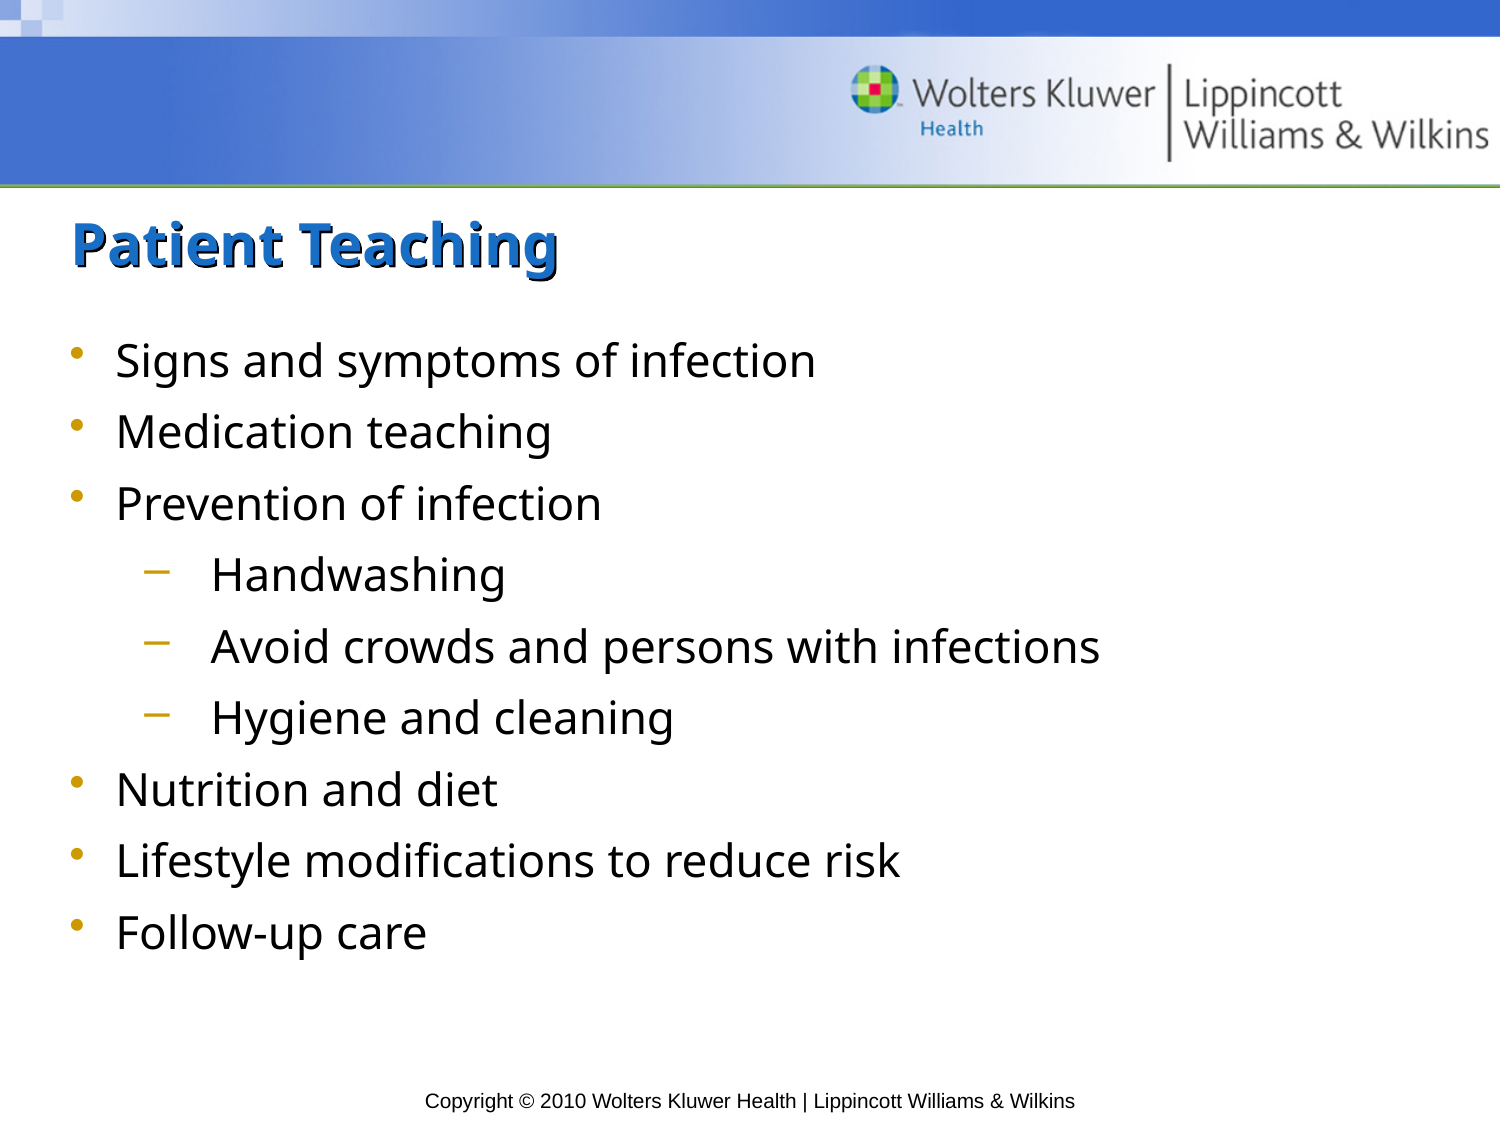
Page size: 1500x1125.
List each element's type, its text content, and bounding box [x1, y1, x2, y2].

title Patient Teaching [70, 214, 1470, 279]
list Signs and symptoms of infection Medication teaching Prevention of infection Handwashing Avoid crowds and persons with infections Hygiene and cleaning Nutrition and diet Lifestyle modifications to reduce risk Follow-up care [53, 334, 1468, 1038]
picture [0, 0, 1500, 188]
